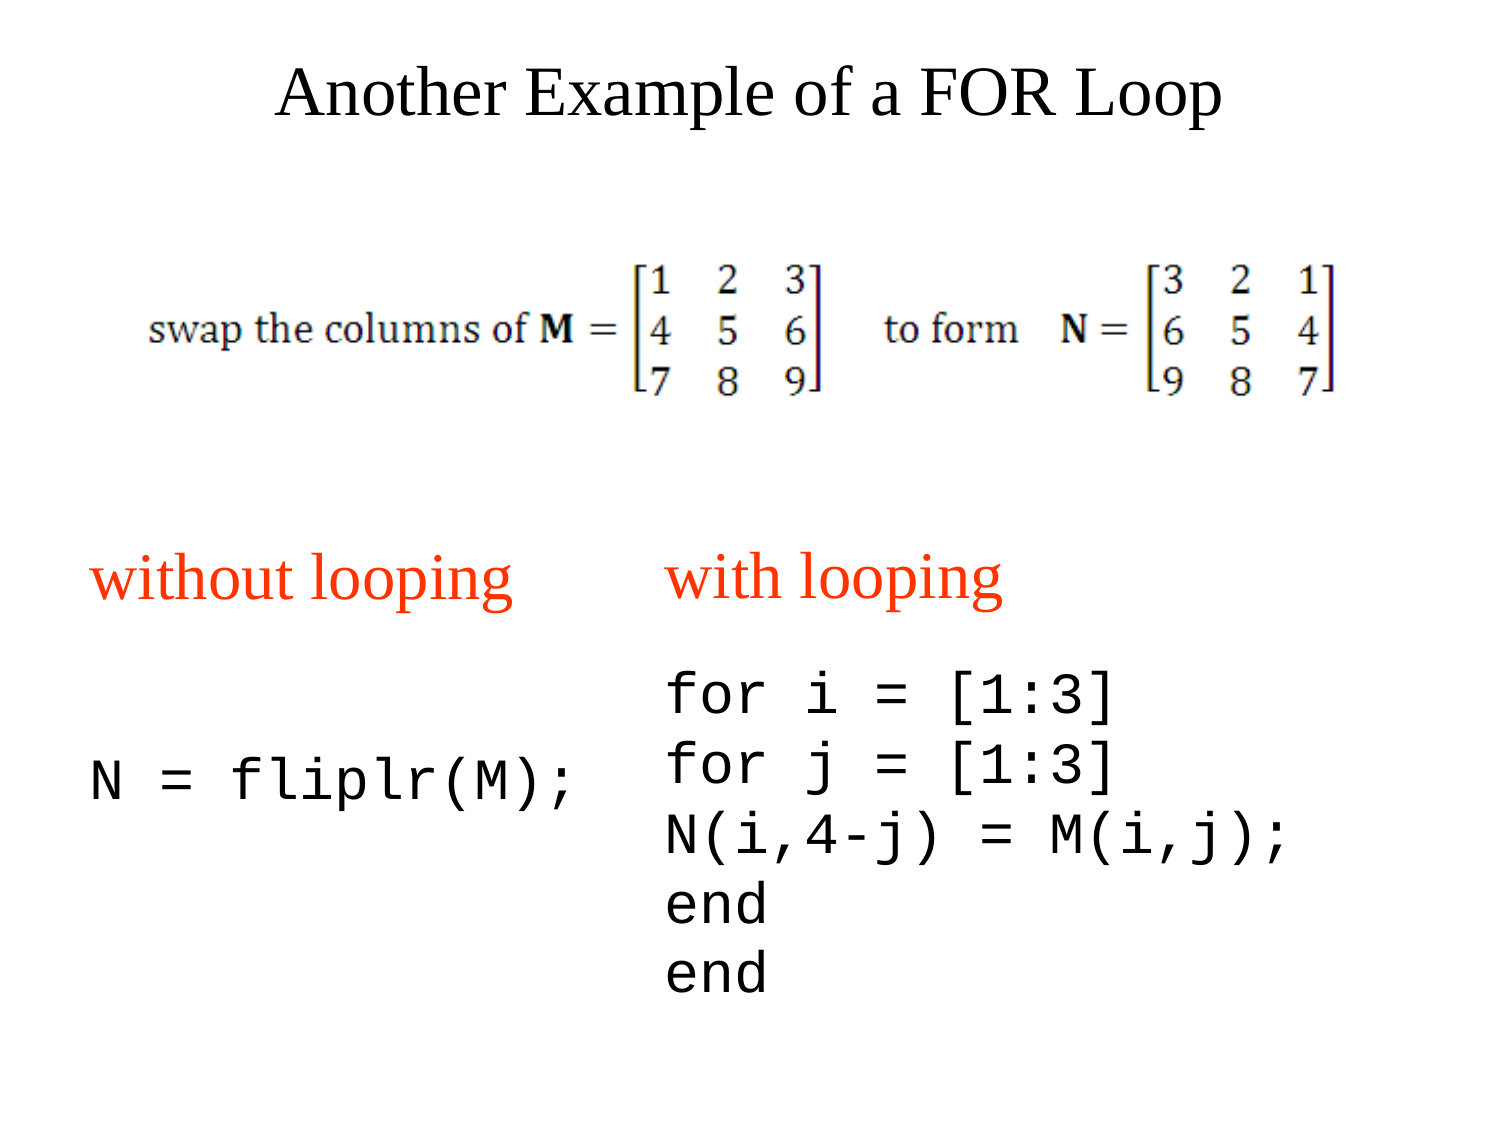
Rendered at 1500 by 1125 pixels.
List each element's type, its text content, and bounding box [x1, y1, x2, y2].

text_box with looping for i = [1:3] for j = [1:3] N(i,4-j) = M(i,j); end end [650, 524, 1438, 1012]
text_box without looping N = fliplr(M); [75, 525, 650, 819]
title Another Example of a FOR Loop [75, 37, 1425, 138]
picture [137, 224, 1380, 438]
